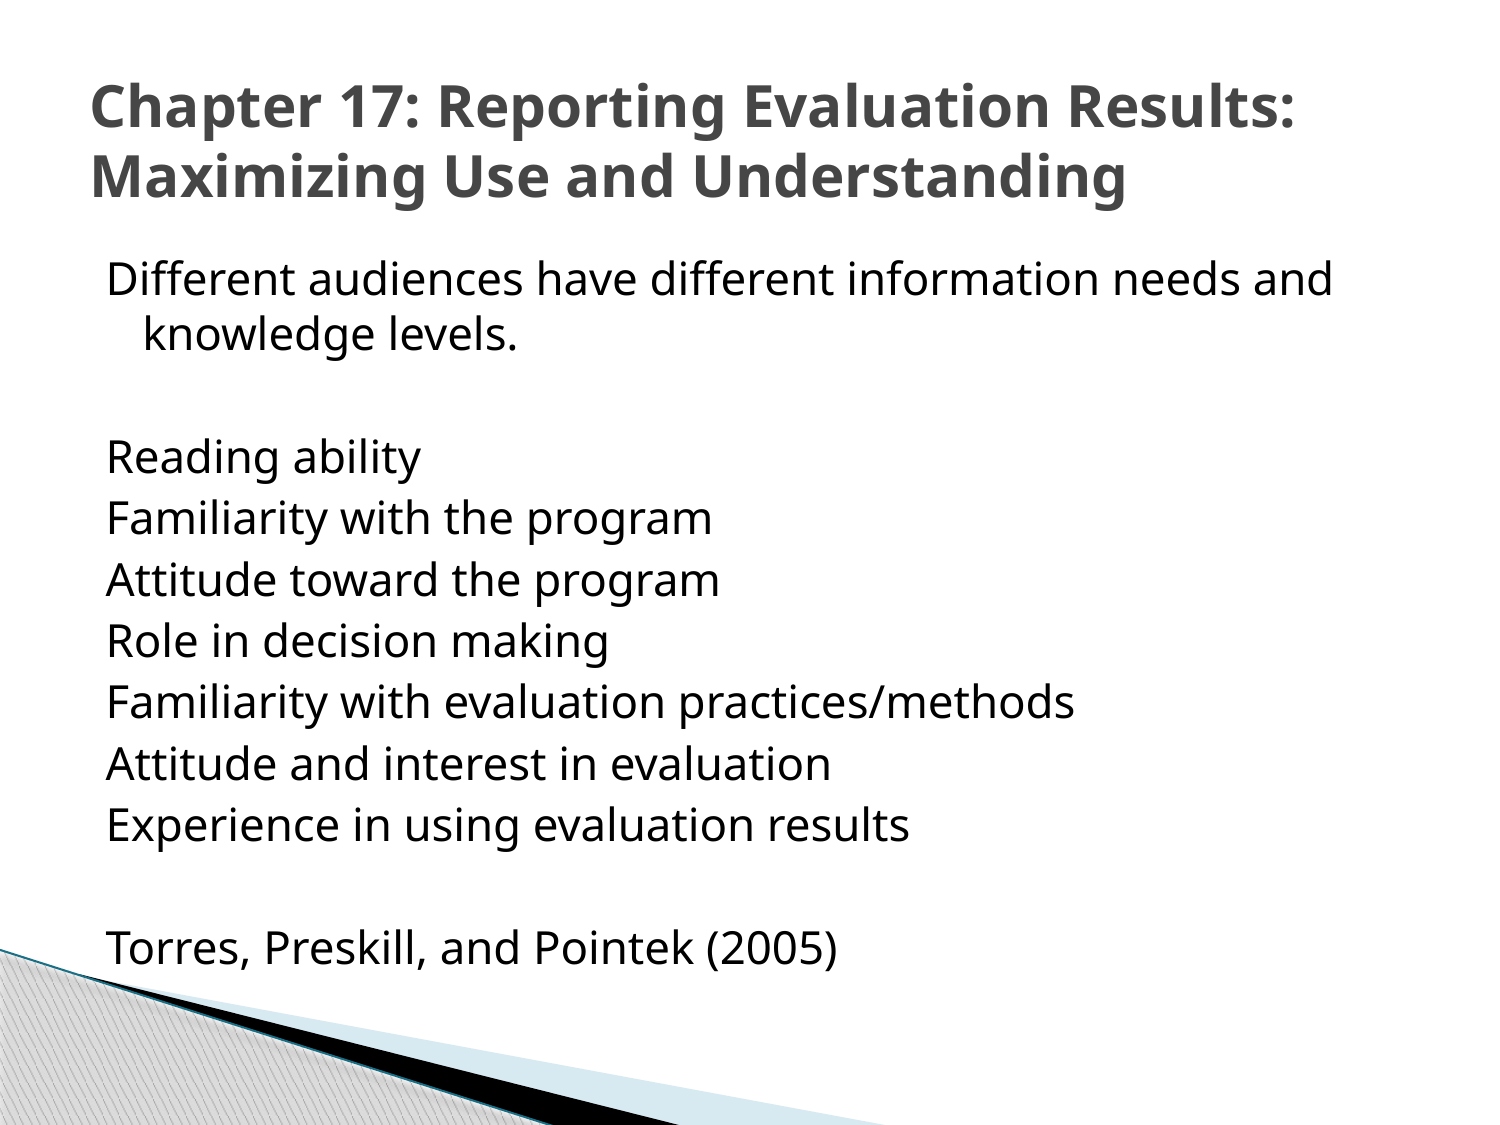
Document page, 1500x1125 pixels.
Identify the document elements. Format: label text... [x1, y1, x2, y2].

list Different audiences have different information needs and knowledge levels. Reading ability Familiarity with the program Attitude toward the program Role in decision making Familiarity with evaluation practices/methods Attitude and interest in evaluation Experience in using evaluation results Torres, Preskill, and Pointek (2005) [75, 243, 1425, 986]
title Chapter 17: Reporting Evaluation Results: Maximizing Use and Understanding [75, 45, 1425, 233]
